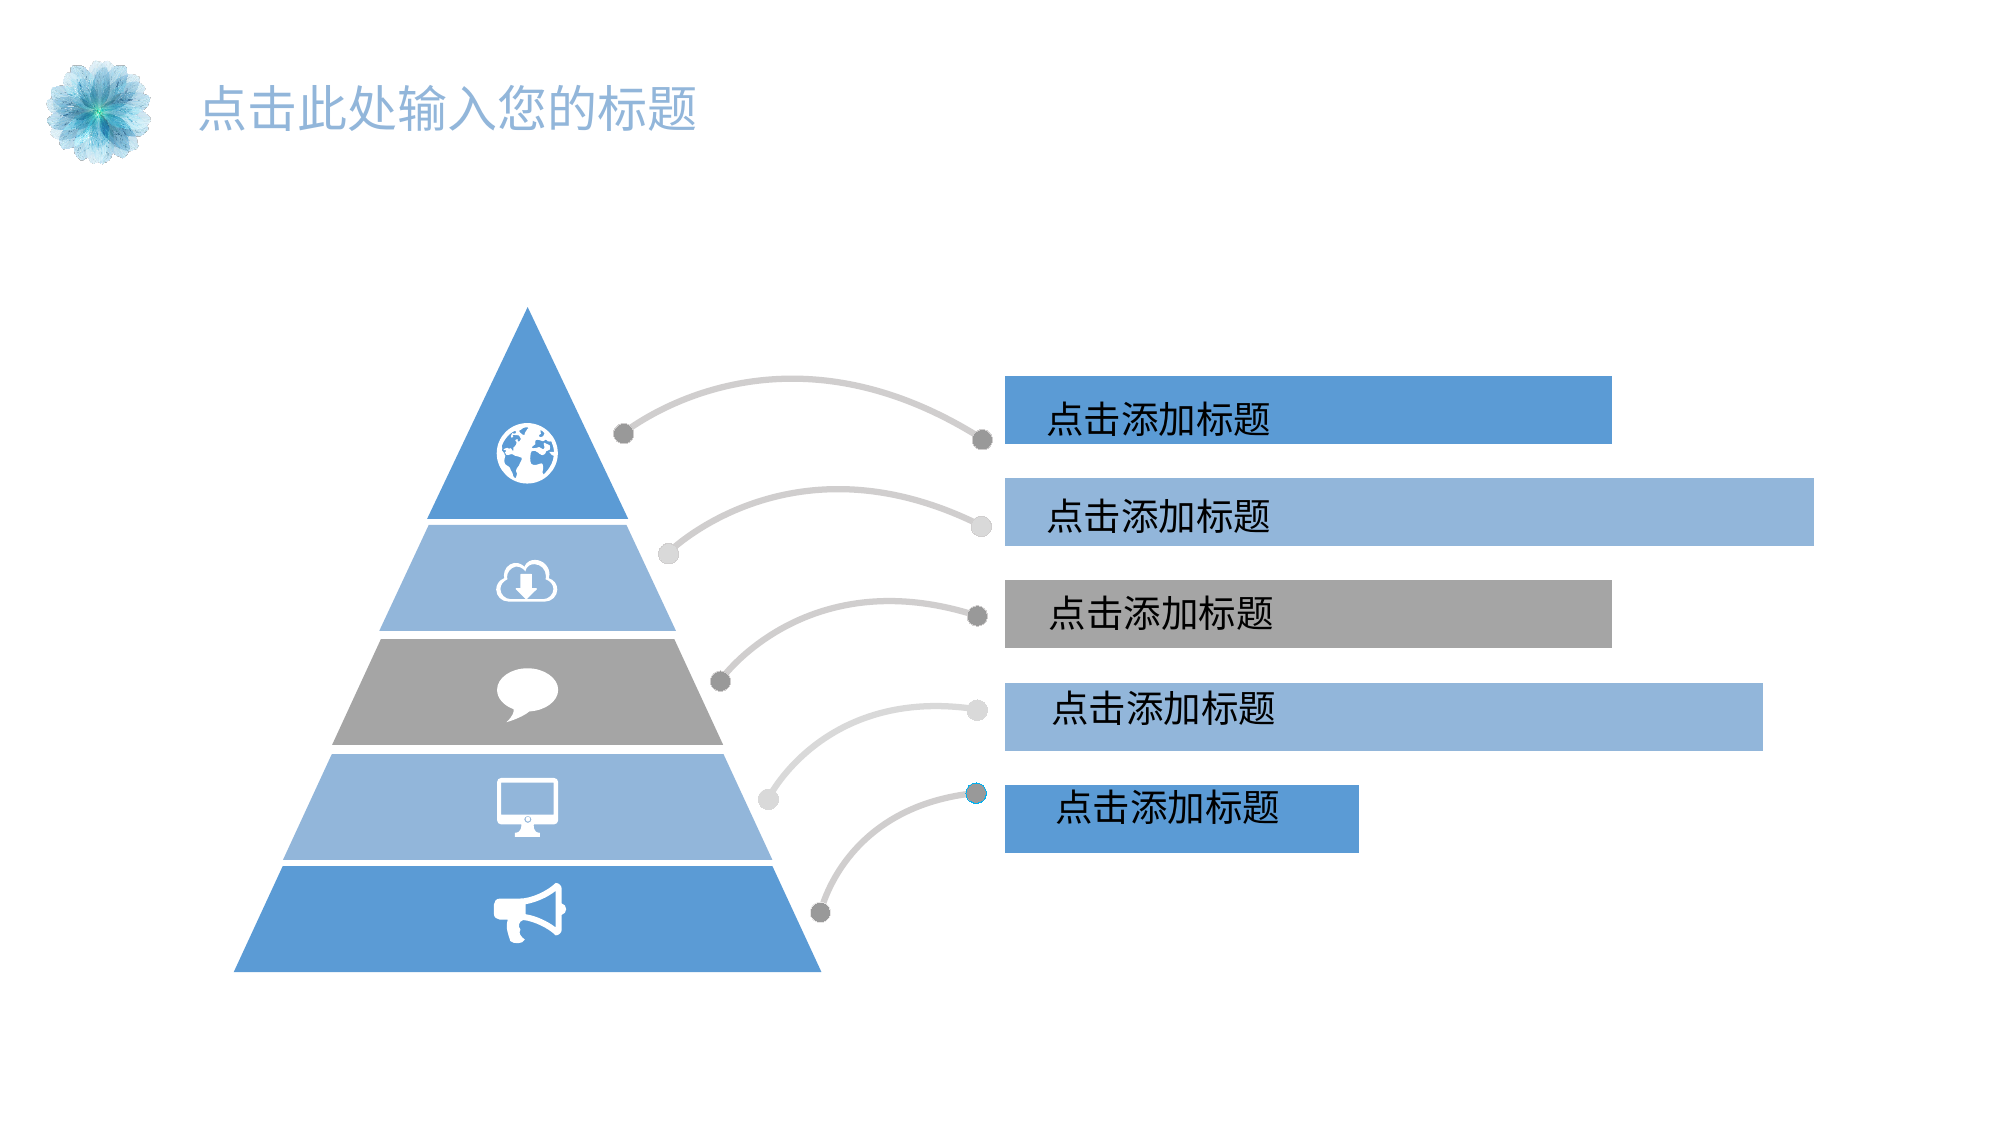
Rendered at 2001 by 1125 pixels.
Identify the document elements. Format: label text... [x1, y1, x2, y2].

text_box 点击此处输入您的标题 [182, 70, 1085, 146]
picture [36, 48, 161, 174]
chart [986, 326, 1934, 902]
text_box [332, 639, 724, 745]
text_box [379, 524, 676, 631]
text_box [810, 782, 987, 923]
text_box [613, 378, 986, 450]
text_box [282, 754, 773, 860]
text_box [658, 489, 986, 564]
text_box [710, 601, 986, 692]
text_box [758, 699, 986, 810]
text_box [427, 306, 629, 519]
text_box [233, 866, 822, 973]
